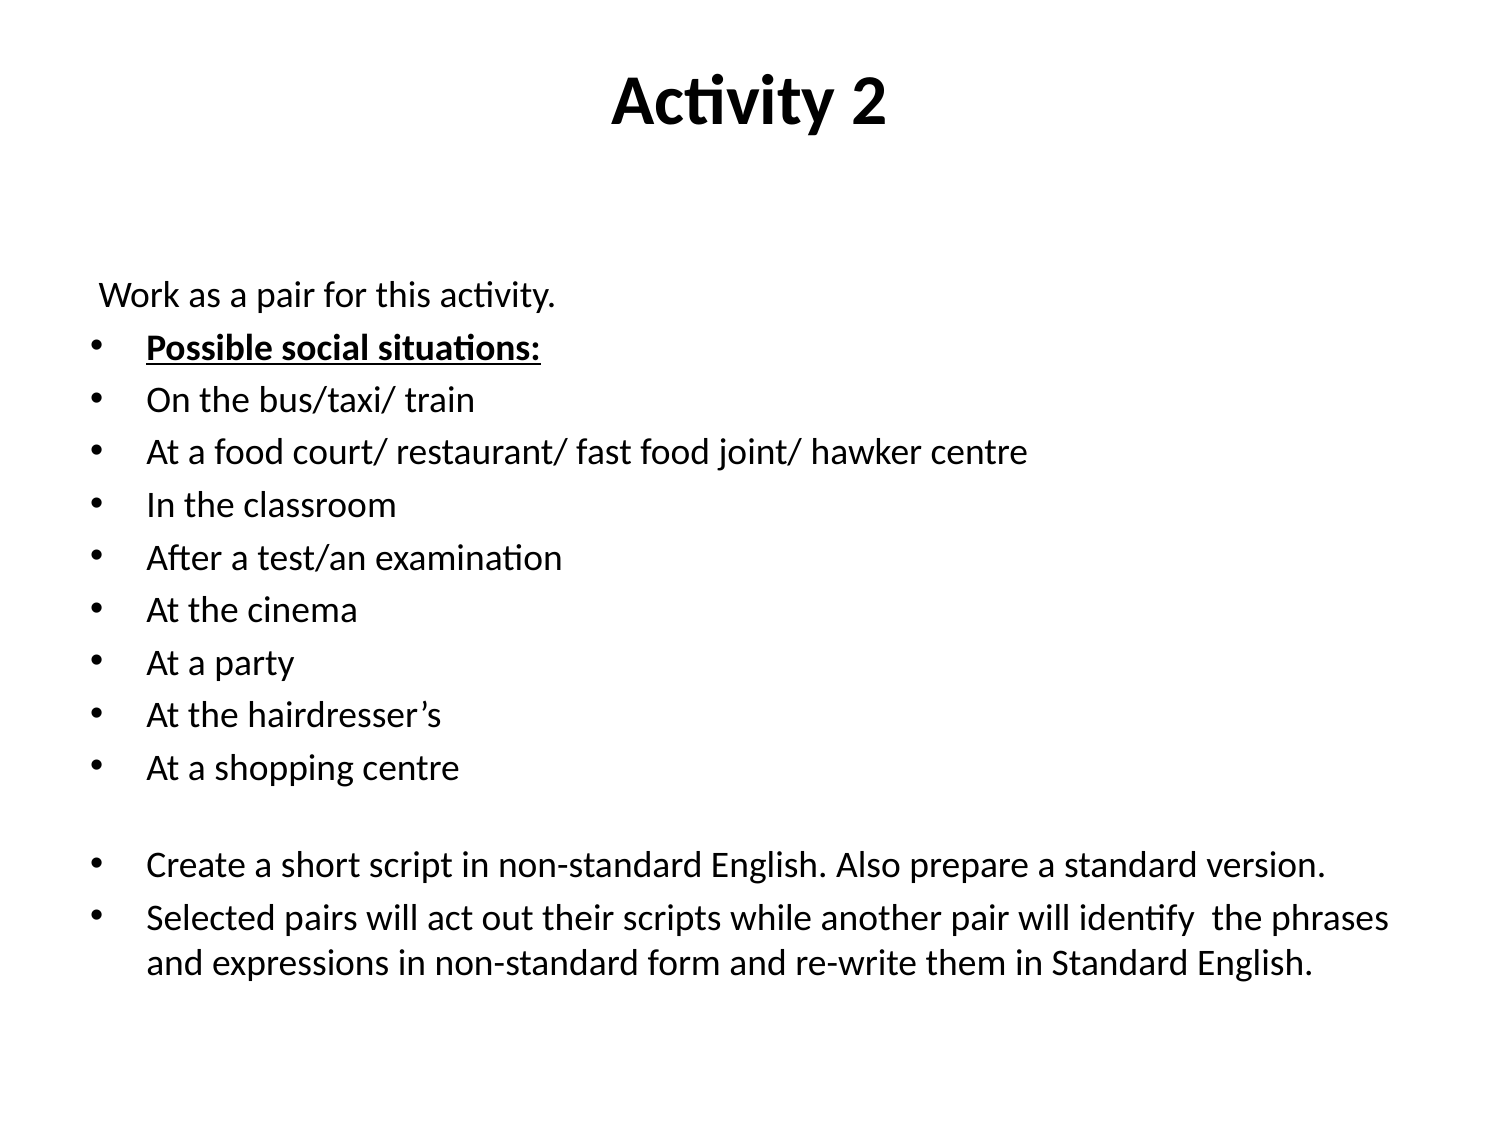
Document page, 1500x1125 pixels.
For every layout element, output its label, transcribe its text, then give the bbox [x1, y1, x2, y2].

list Work as a pair for this activity. Possible social situations: On the bus/taxi/ train At a food court/ restaurant/ fast food joint/ hawker centre In the classroom After a test/an examination At the cinema At a party At the hairdresser’s At a shopping centre Create a short script in non-standard English. Also prepare a standard version. Selected pairs will act out their scripts while another pair will identify the phrases and expressions in non-standard form and re-write them in Standard English. [75, 262, 1425, 1005]
title Activity 2 [75, 45, 1425, 233]
